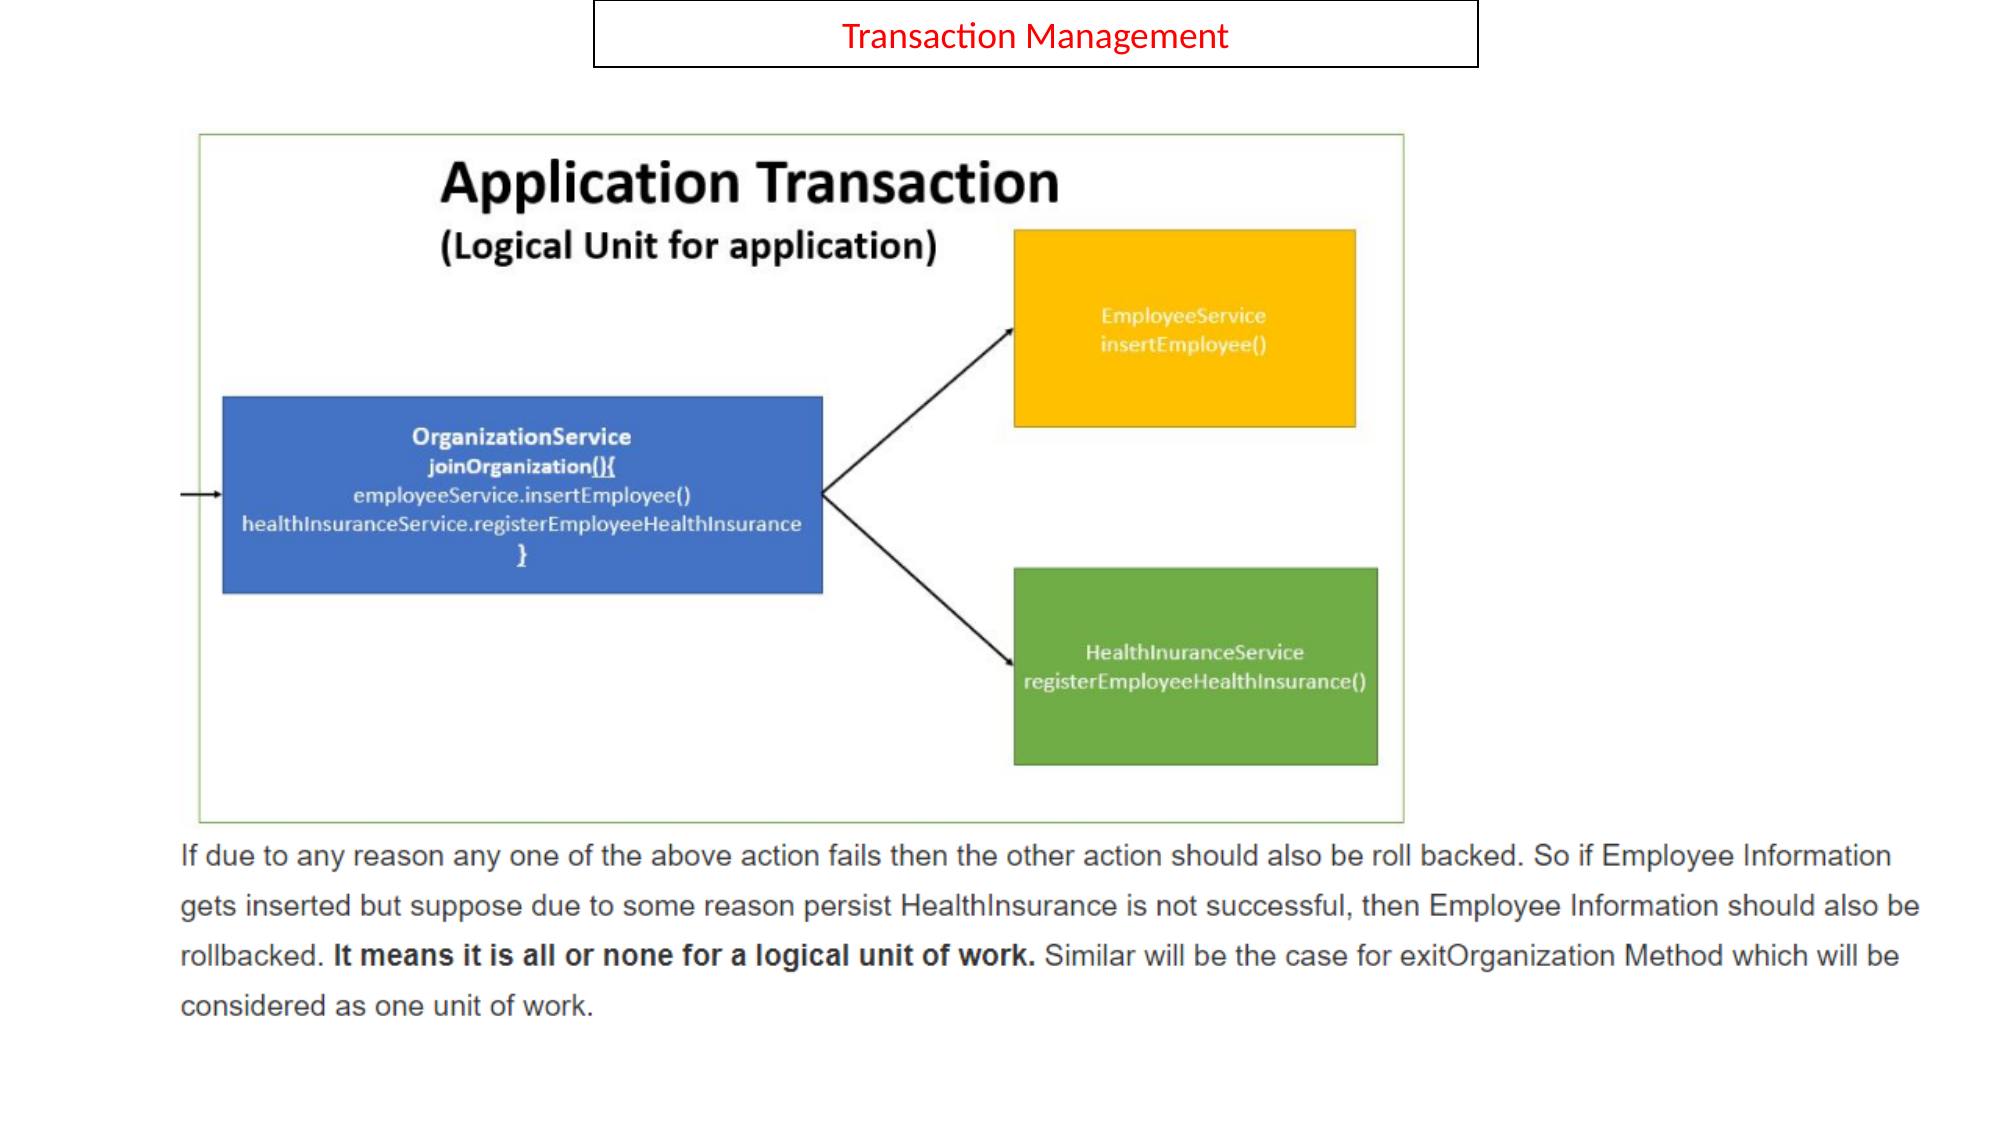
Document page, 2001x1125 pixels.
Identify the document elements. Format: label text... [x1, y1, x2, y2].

picture [65, 73, 1935, 1052]
text_box Transaction Management [593, 0, 1479, 68]
